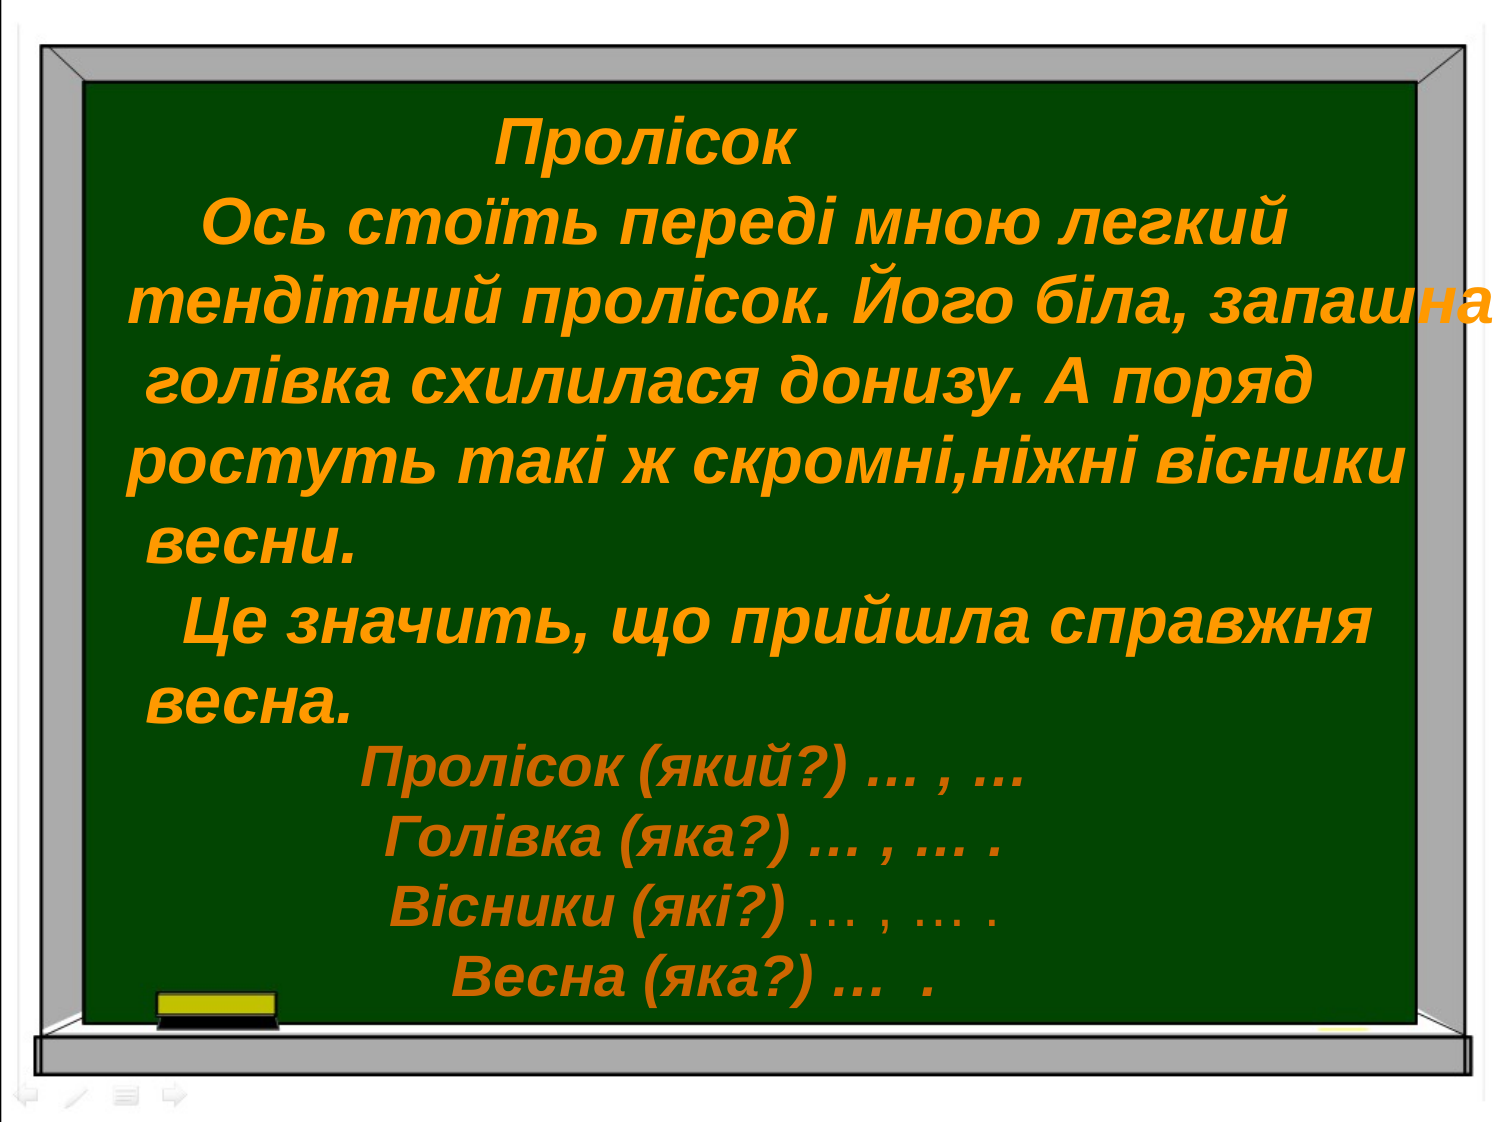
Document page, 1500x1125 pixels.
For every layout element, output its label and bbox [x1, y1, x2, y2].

list [0, 0, 1500, 1123]
